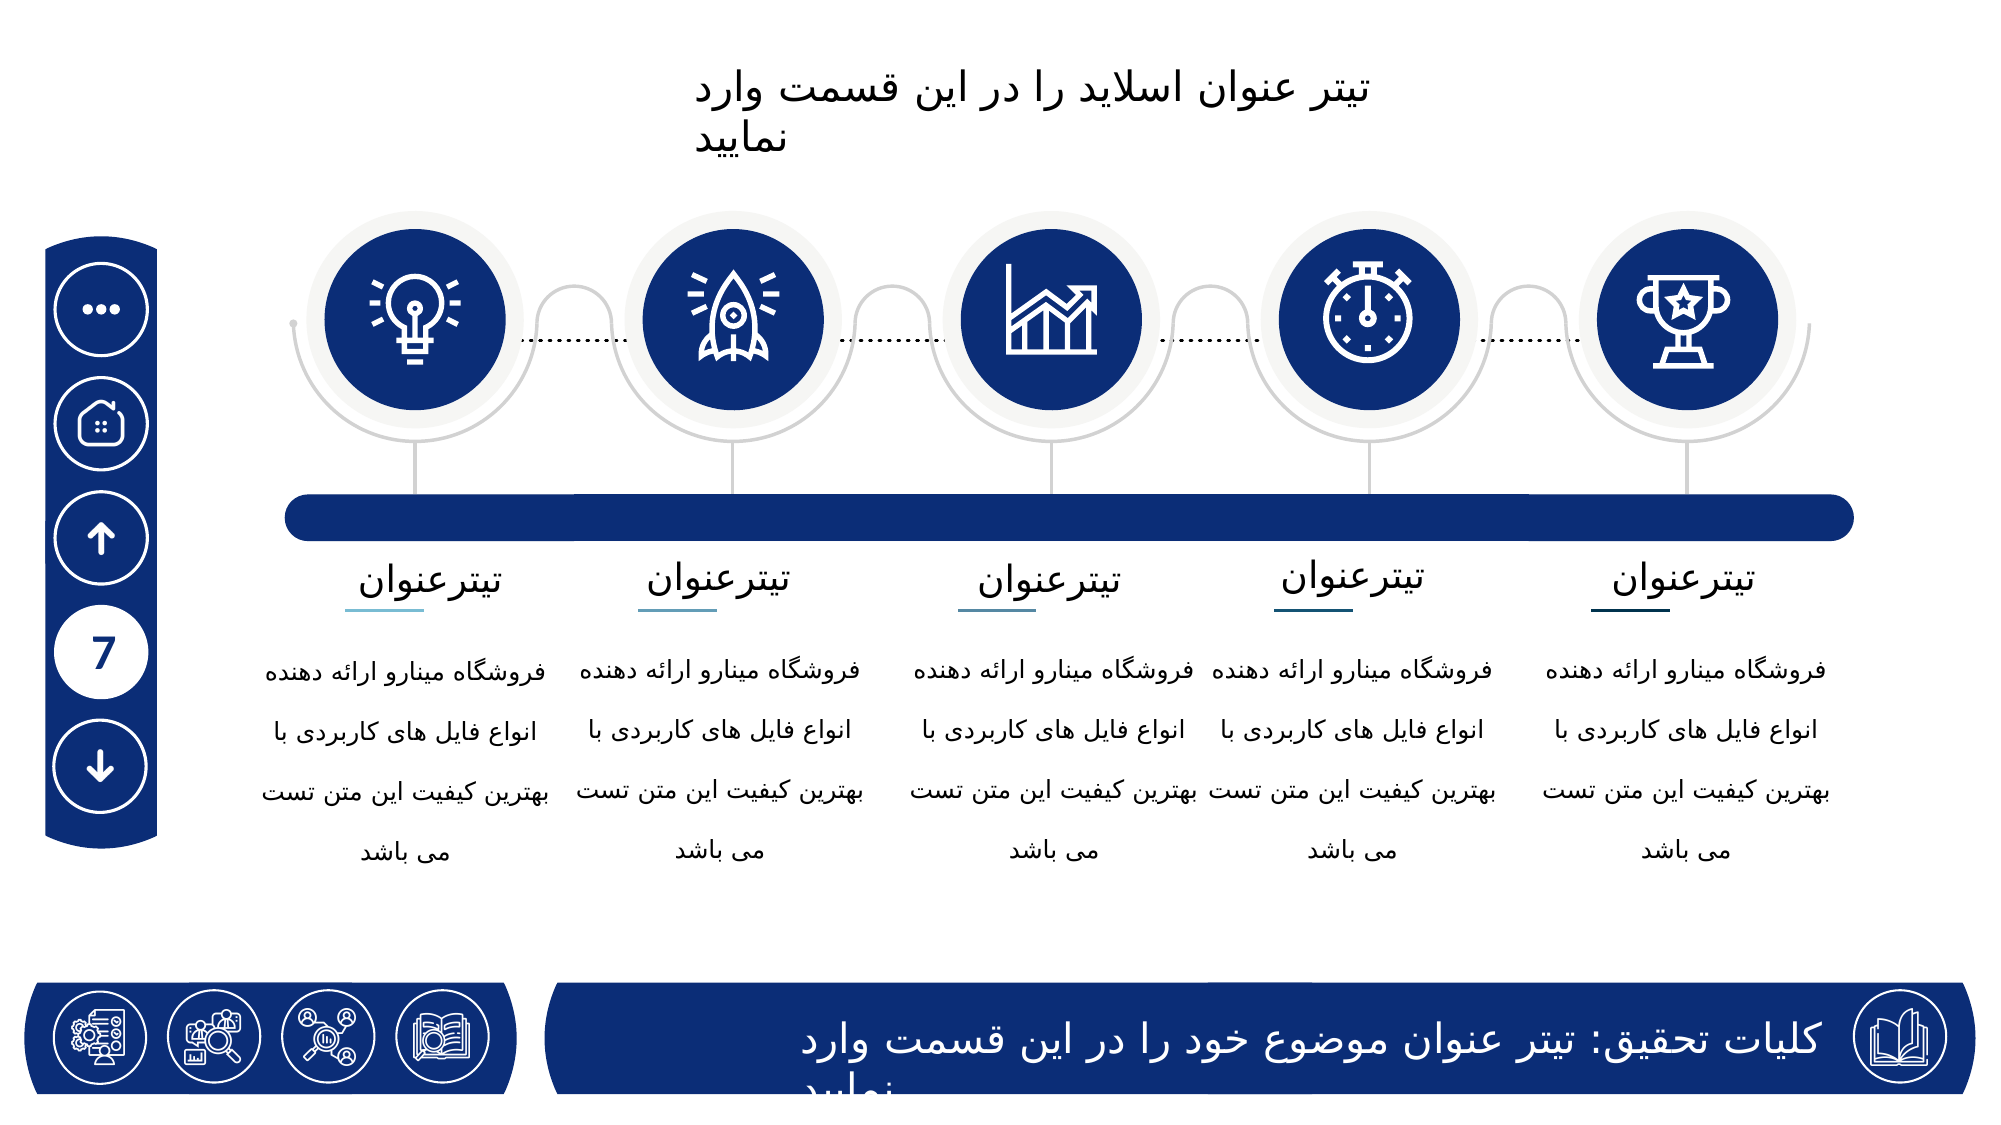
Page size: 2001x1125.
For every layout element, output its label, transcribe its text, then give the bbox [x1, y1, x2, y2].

text_box 7 [76, 611, 128, 687]
picture [63, 385, 139, 461]
text_box [413, 444, 417, 494]
text_box فروشگاه مینارو ارائه دهنده انواع فایل های کاربردی با بهترین کیفیت این متن تست می باشد [557, 616, 883, 871]
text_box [1559, 191, 1816, 448]
picture [183, 1008, 242, 1066]
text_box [284, 494, 574, 612]
text_box [54, 612, 149, 700]
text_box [1182, 284, 1215, 444]
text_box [291, 284, 608, 444]
picture [68, 1008, 127, 1066]
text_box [921, 189, 1182, 450]
text_box [281, 989, 376, 1084]
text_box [1215, 165, 1524, 474]
text_box تیتر عنوان اسلاید را در این قسمت وارد نمایید [679, 51, 1427, 167]
picture [412, 1008, 470, 1066]
text_box [1367, 474, 1372, 494]
text_box [52, 990, 148, 1085]
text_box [859, 284, 921, 444]
text_box کلیات تحقیق: تیتر عنوان موضوع خود را در این قسمت وارد نمایید. [785, 1004, 1871, 1120]
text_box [1323, 261, 1413, 364]
text_box [331, 229, 499, 284]
text_box فروشگاه مینارو ارائه دهنده انواع فایل های کاربردی با بهترین کیفیت این متن تست می باشد [891, 616, 1217, 871]
text_box [74, 376, 129, 385]
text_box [1636, 274, 1731, 369]
text_box [312, 210, 518, 284]
text_box فروشگاه مینارو ارائه دهنده انواع فایل های کاربردی با بهترین کیفیت این متن تست می باشد [1217, 616, 1516, 871]
picture [77, 743, 123, 788]
text_box [52, 719, 148, 814]
text_box [1865, 989, 1948, 1084]
text_box [395, 989, 490, 1084]
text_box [1524, 284, 1559, 444]
picture [298, 1008, 356, 1066]
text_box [1528, 494, 1854, 612]
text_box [892, 494, 1210, 612]
text_box [54, 396, 63, 452]
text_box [608, 194, 859, 445]
text_box [730, 445, 735, 494]
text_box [369, 273, 461, 365]
picture [78, 516, 124, 561]
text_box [687, 269, 780, 362]
text_box [1049, 450, 1054, 494]
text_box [82, 304, 120, 315]
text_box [1210, 494, 1528, 612]
text_box [78, 604, 125, 611]
text_box [54, 262, 149, 357]
picture [1870, 1008, 1928, 1066]
text_box [1685, 448, 1689, 494]
text_box فروشگاه مینارو ارائه دهنده انواع فایل های کاربردی با بهترین کیفیت این متن تست می باشد [1523, 616, 1849, 871]
text_box فروشگاه مینارو ارائه دهنده انواع فایل های کاربردی با بهترین کیفیت این متن تست می باشد [242, 618, 569, 873]
text_box [139, 395, 149, 452]
text_box [166, 989, 262, 1084]
text_box [54, 490, 149, 586]
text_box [574, 494, 892, 612]
text_box [72, 461, 131, 471]
